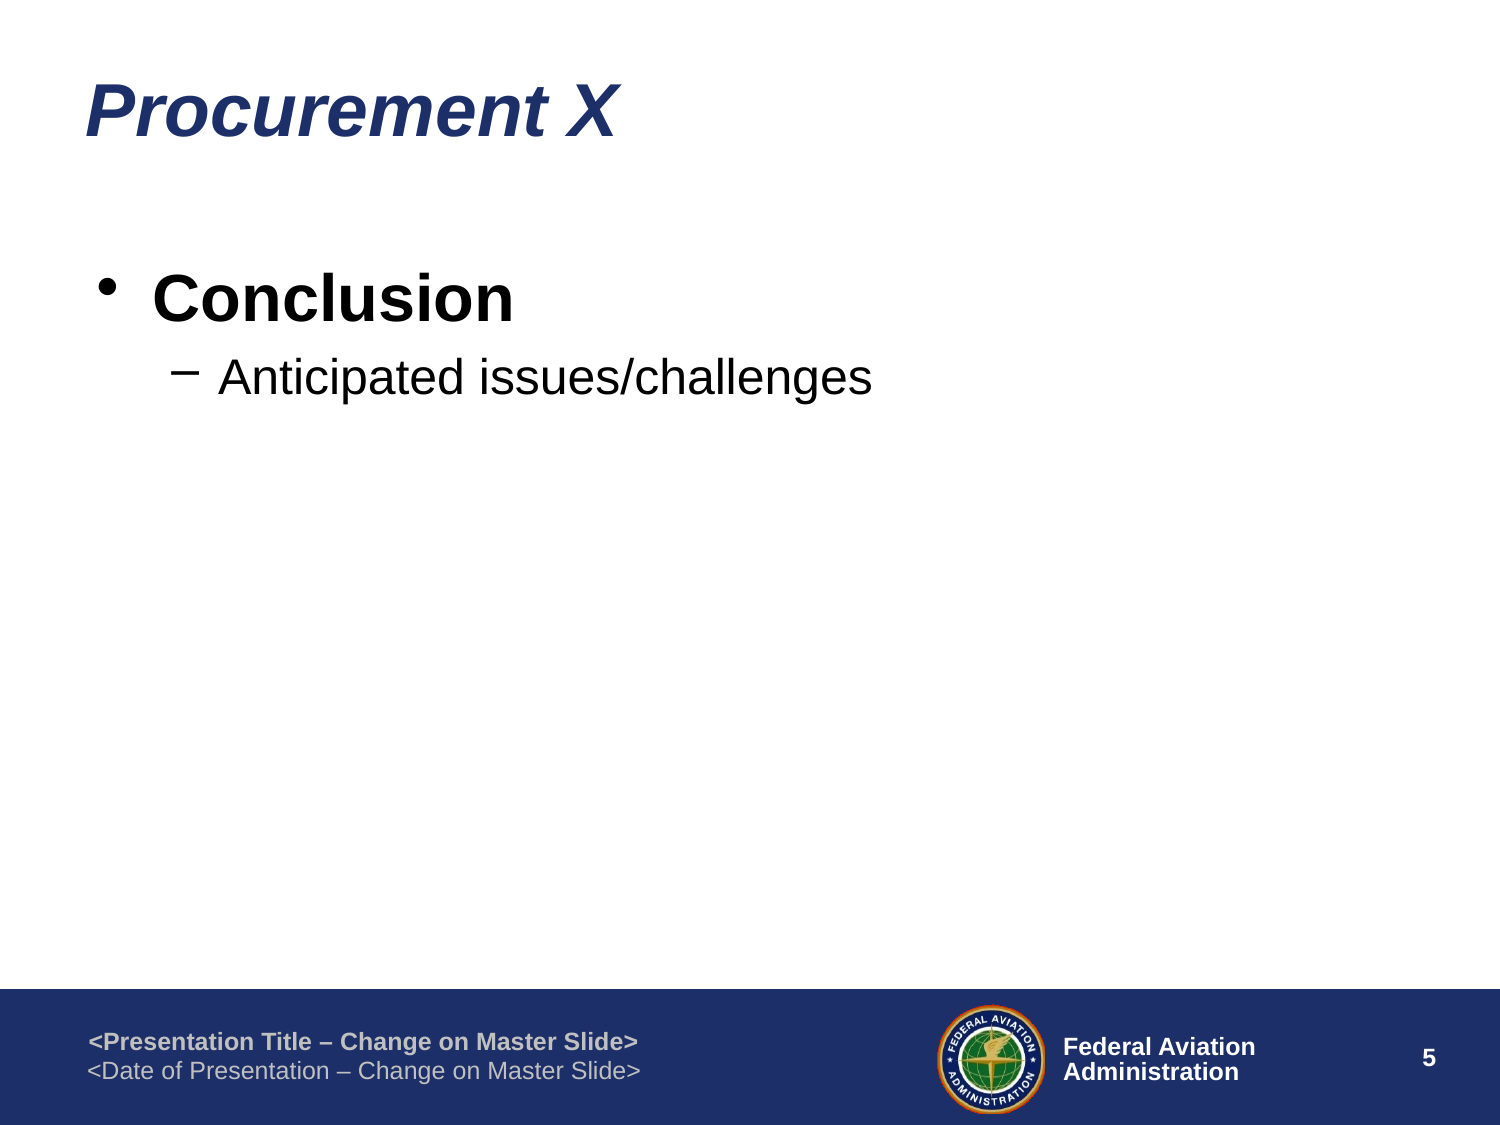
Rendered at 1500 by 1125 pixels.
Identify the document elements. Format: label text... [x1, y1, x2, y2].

list Conclusion Anticipated issues/challenges [81, 247, 1402, 968]
picture [936, 1004, 1045, 1114]
title Procurement X [70, 56, 1461, 157]
